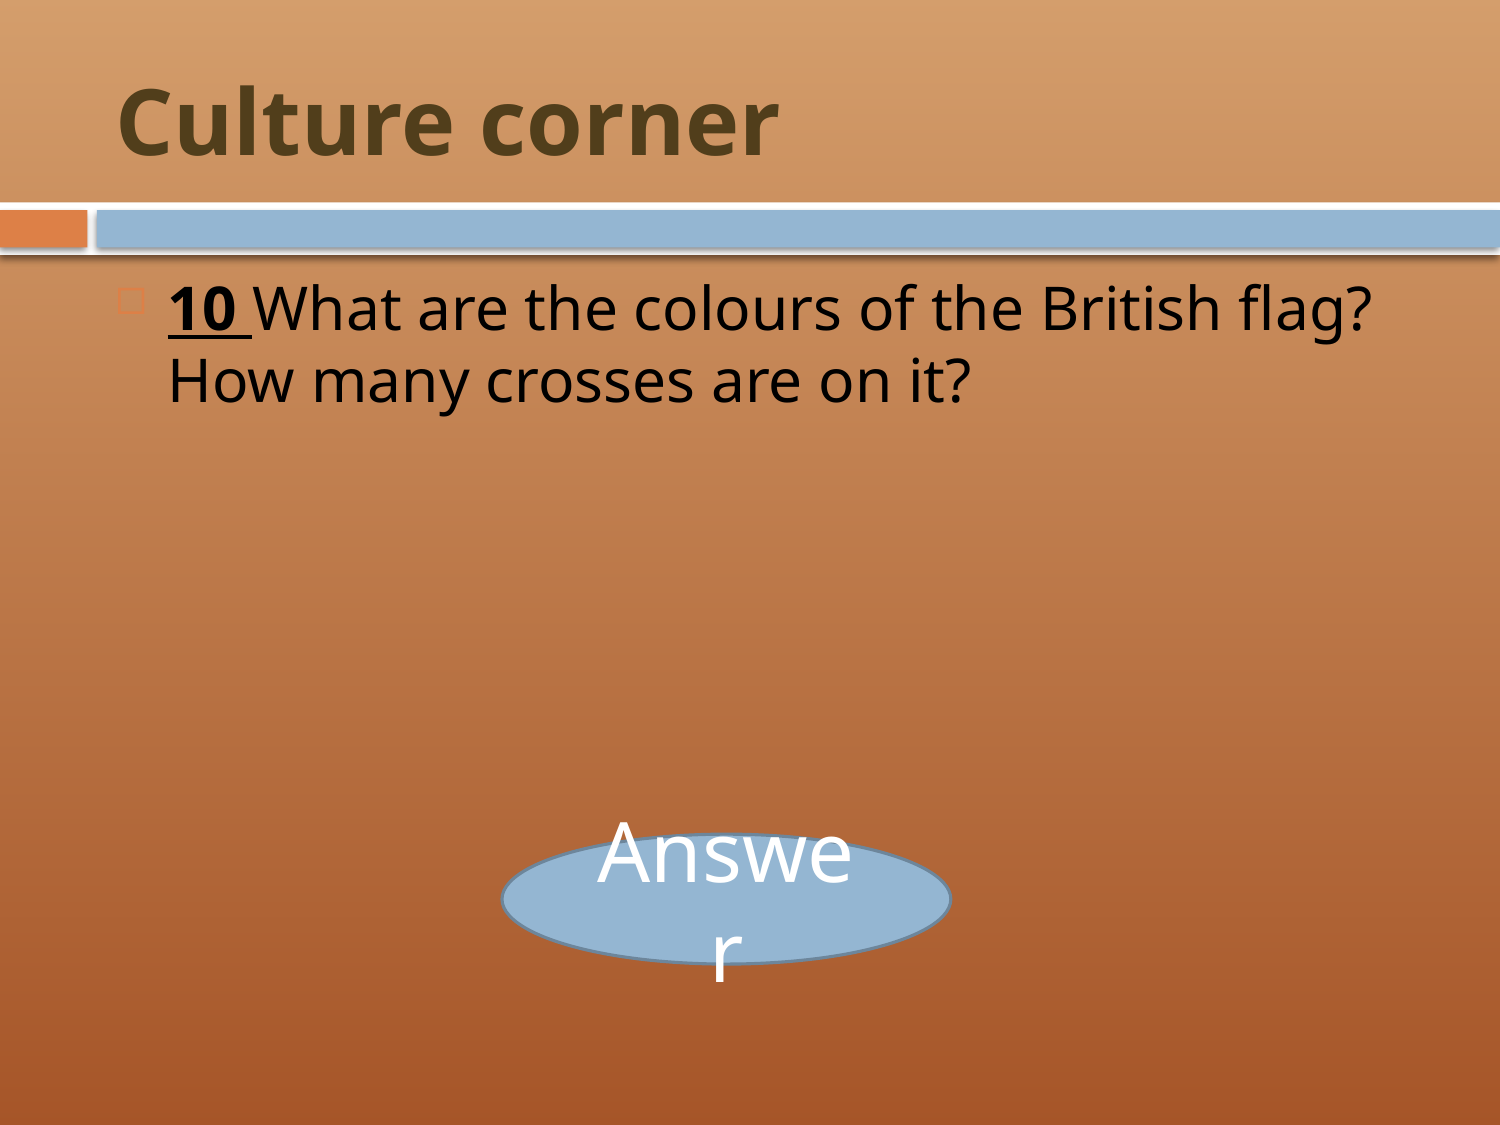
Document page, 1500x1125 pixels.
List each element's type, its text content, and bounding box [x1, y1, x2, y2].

list 10 What are the colours of the British flag? How many crosses are on it? [100, 262, 1438, 1000]
text_box Answer [500, 832, 953, 966]
title Culture corner [100, 37, 1438, 200]
